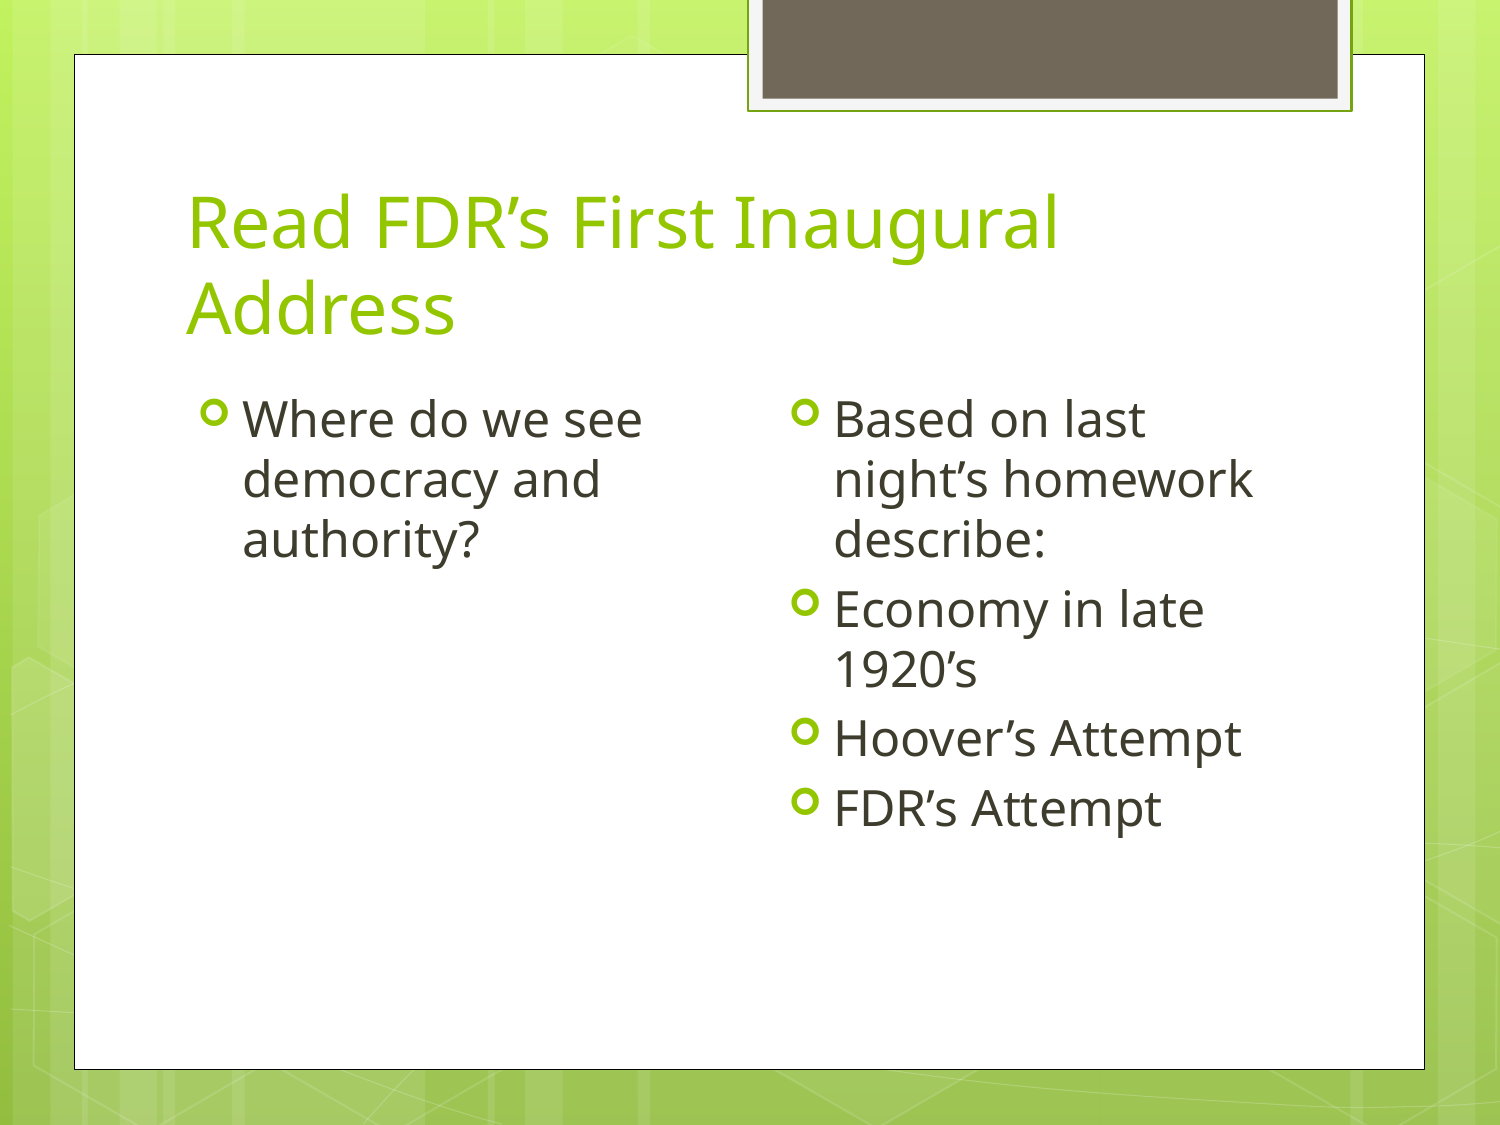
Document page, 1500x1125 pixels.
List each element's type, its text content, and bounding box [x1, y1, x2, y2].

list Where do we see democracy and authority? [171, 379, 732, 953]
title Read FDR’s First Inaugural Address [171, 168, 1324, 357]
list Based on last night’s homework describe: Economy in late 1920’s Hoover’s Attempt FDR’s Attempt [761, 379, 1323, 953]
